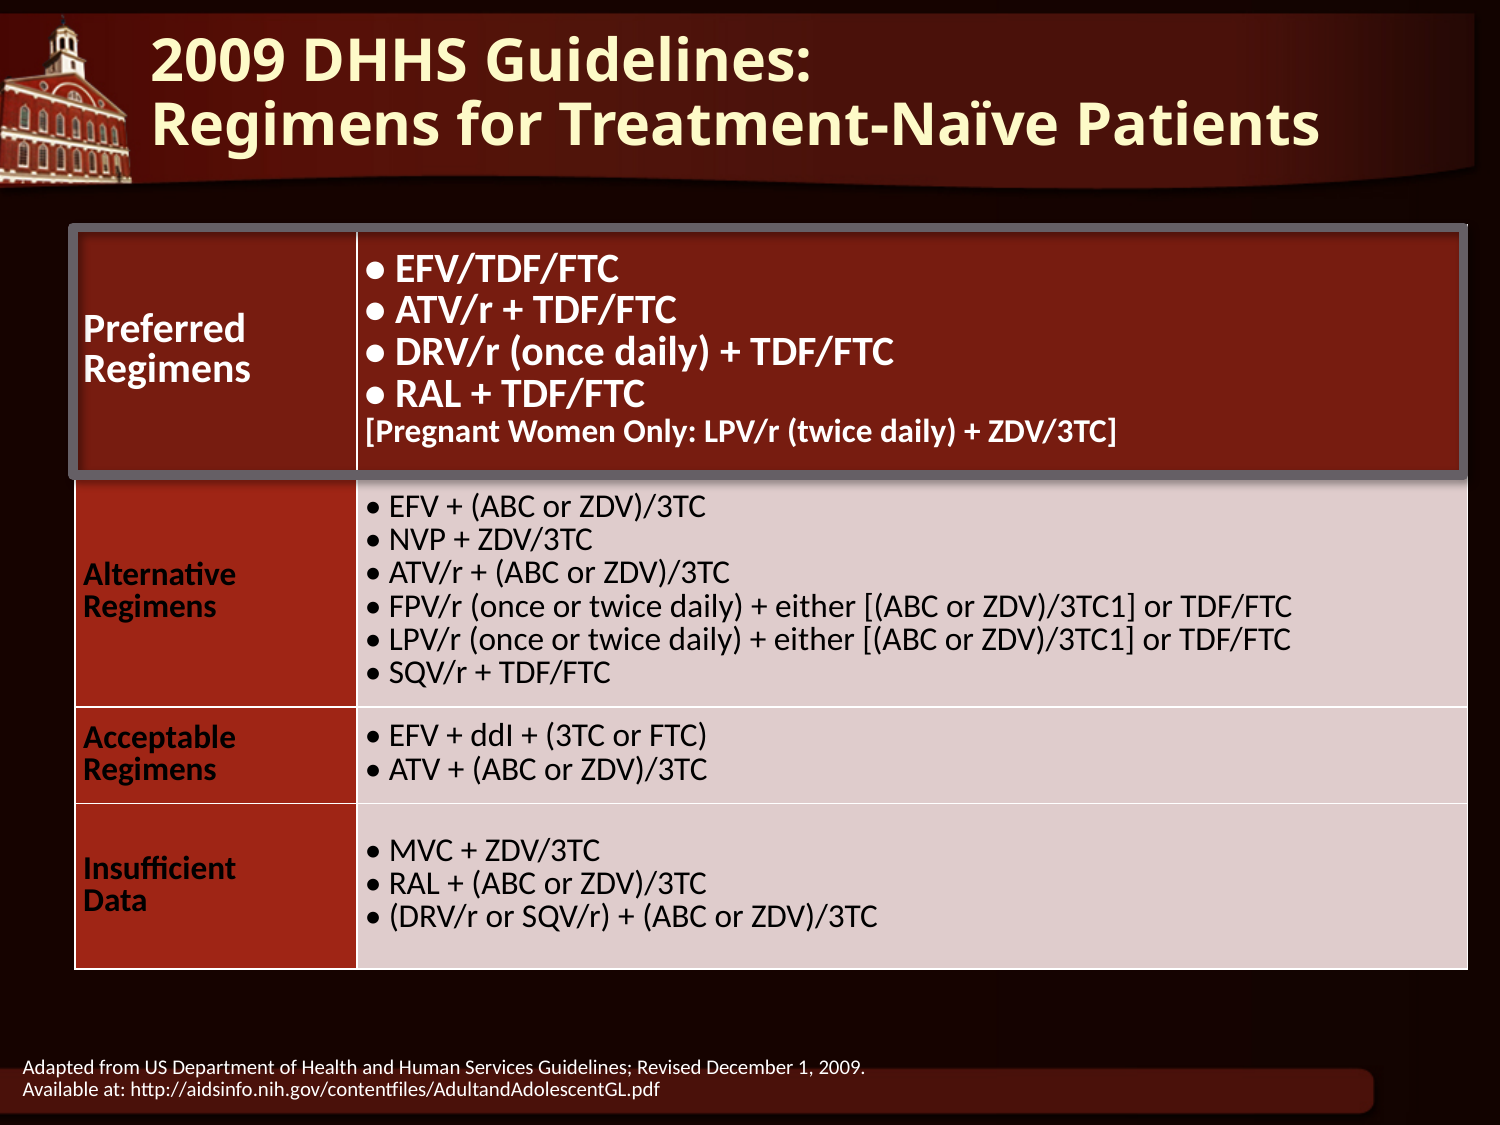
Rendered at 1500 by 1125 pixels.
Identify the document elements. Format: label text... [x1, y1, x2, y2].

table_cell • MVC + ZDV/3TC • RAL + (ABC or ZDV)/3TC • (DRV/r or SQV/r) + (ABC or ZDV)/3TC [358, 804, 1467, 968]
table_cell • EFV + (ABC or ZDV)/3TC • NVP + ZDV/3TC • ATV/r + (ABC or ZDV)/3TC • FPV/r (once or twice daily) + either [(ABC or ZDV)/3TC1] or TDF/FTC • LPV/r (once or twice daily) + either [(ABC or ZDV)/3TC1] or TDF/FTC • SQV/r + TDF/FTC [358, 487, 1467, 706]
table_cell Alternative Regimens [76, 487, 356, 706]
text_box [71, 225, 1466, 477]
title 2009 DHHS Guidelines: Regimens for Treatment-Naïve Patients [135, 21, 1466, 168]
table_cell Insufficient Data [76, 804, 356, 968]
picture [0, 0, 1500, 1125]
table_cell • EFV + ddI + (3TC or FTC) • ATV + (ABC or ZDV)/3TC [358, 708, 1467, 803]
text_box Adapted from US Department of Health and Human Services Guidelines; Revised December 1, 2009. Available at: http://aidsinfo.nih.gov/contentfiles/AdultandAdolescentGL.pdf [22, 1063, 1500, 1101]
table_cell Acceptable Regimens [76, 708, 356, 803]
